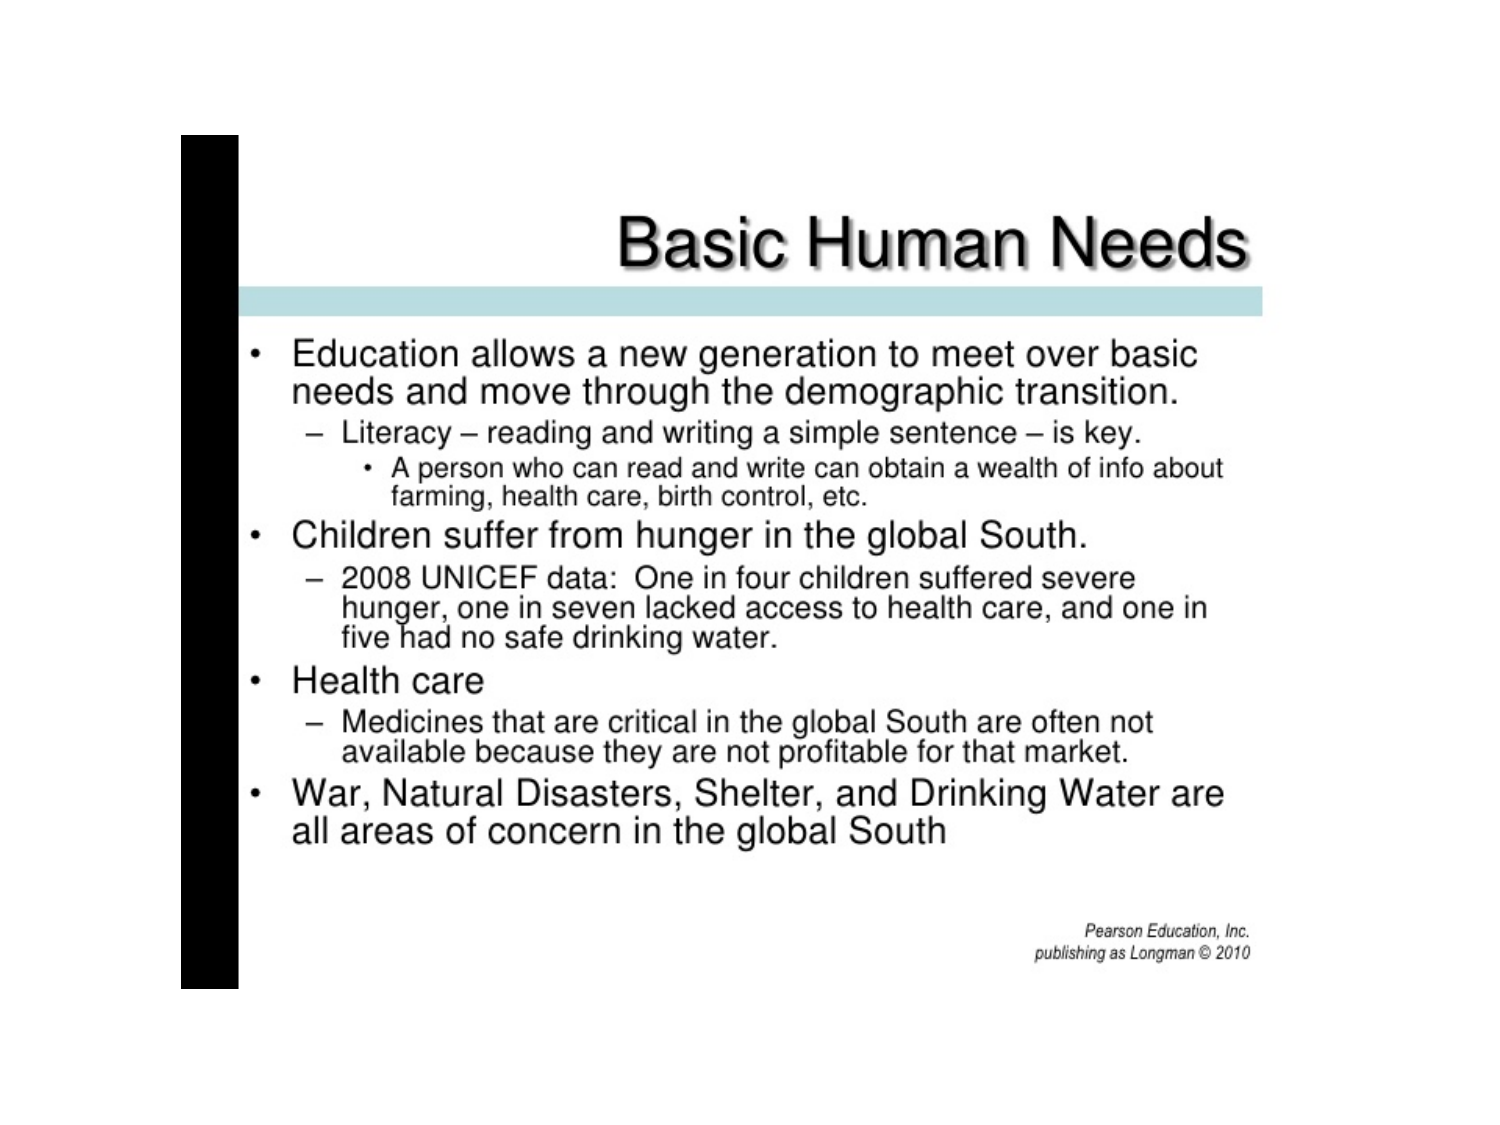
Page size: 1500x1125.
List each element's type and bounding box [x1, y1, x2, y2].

picture [180, 135, 1319, 990]
